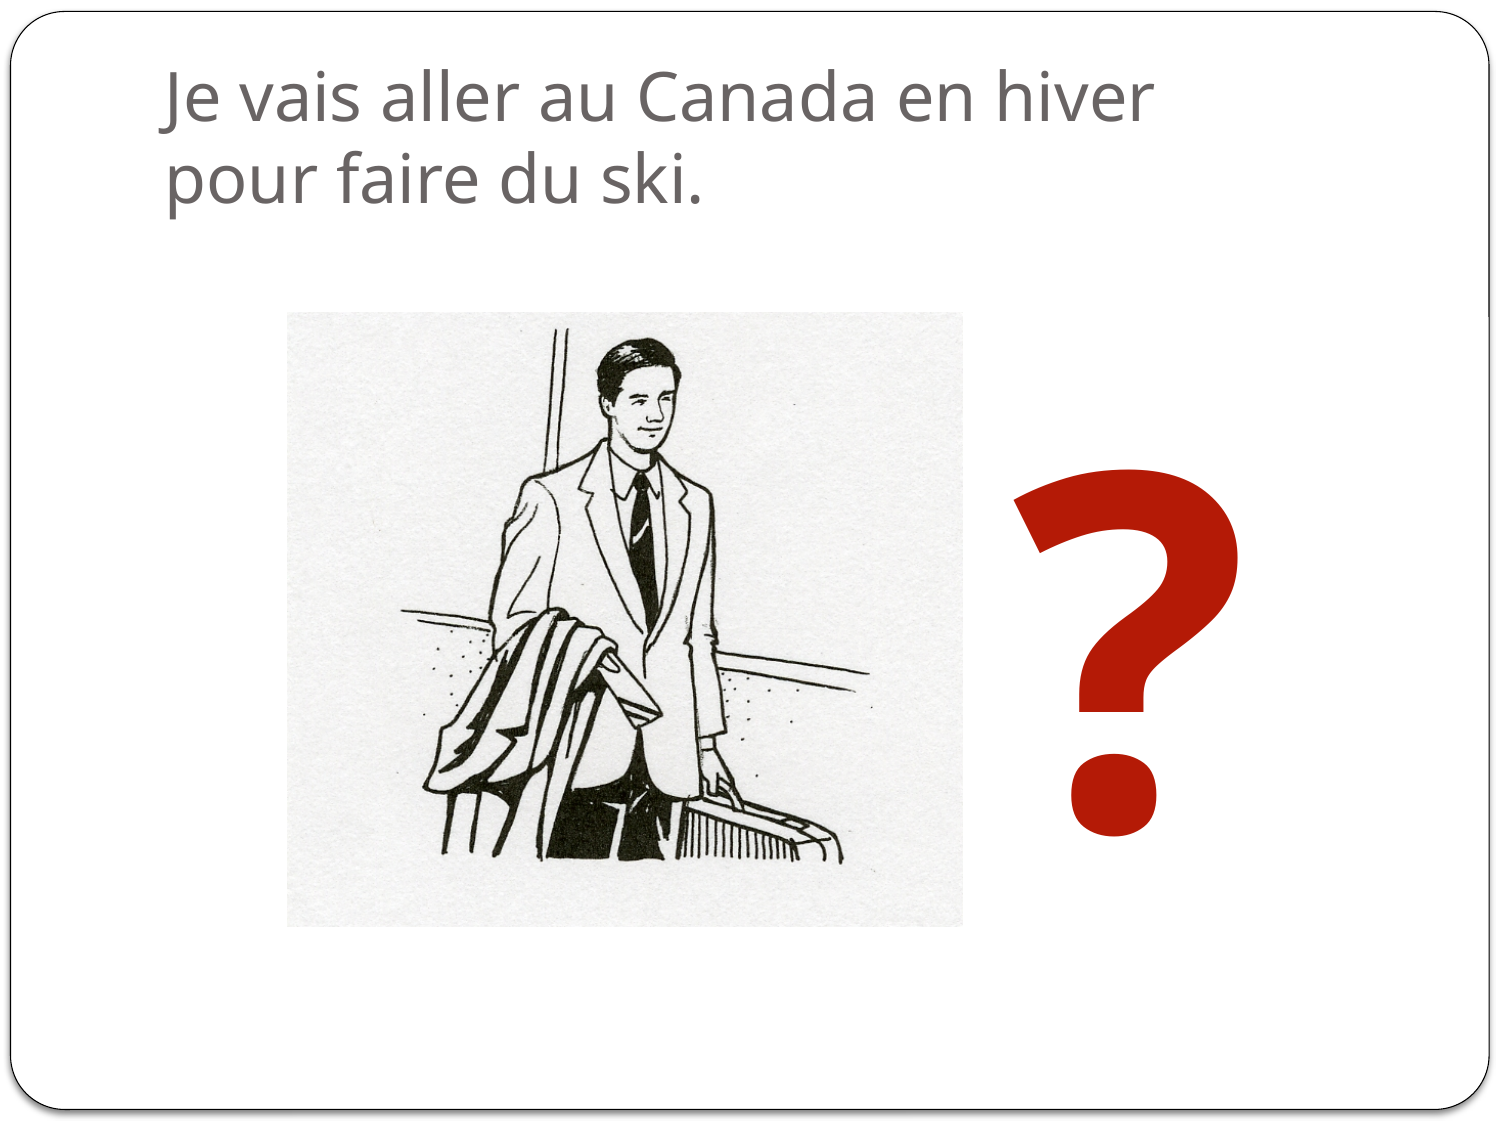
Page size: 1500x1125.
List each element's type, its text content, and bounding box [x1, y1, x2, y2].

title Je vais aller au Canada en hiver pour faire du ski. [150, 45, 1425, 233]
text_box ? [962, 324, 1300, 938]
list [287, 312, 963, 927]
